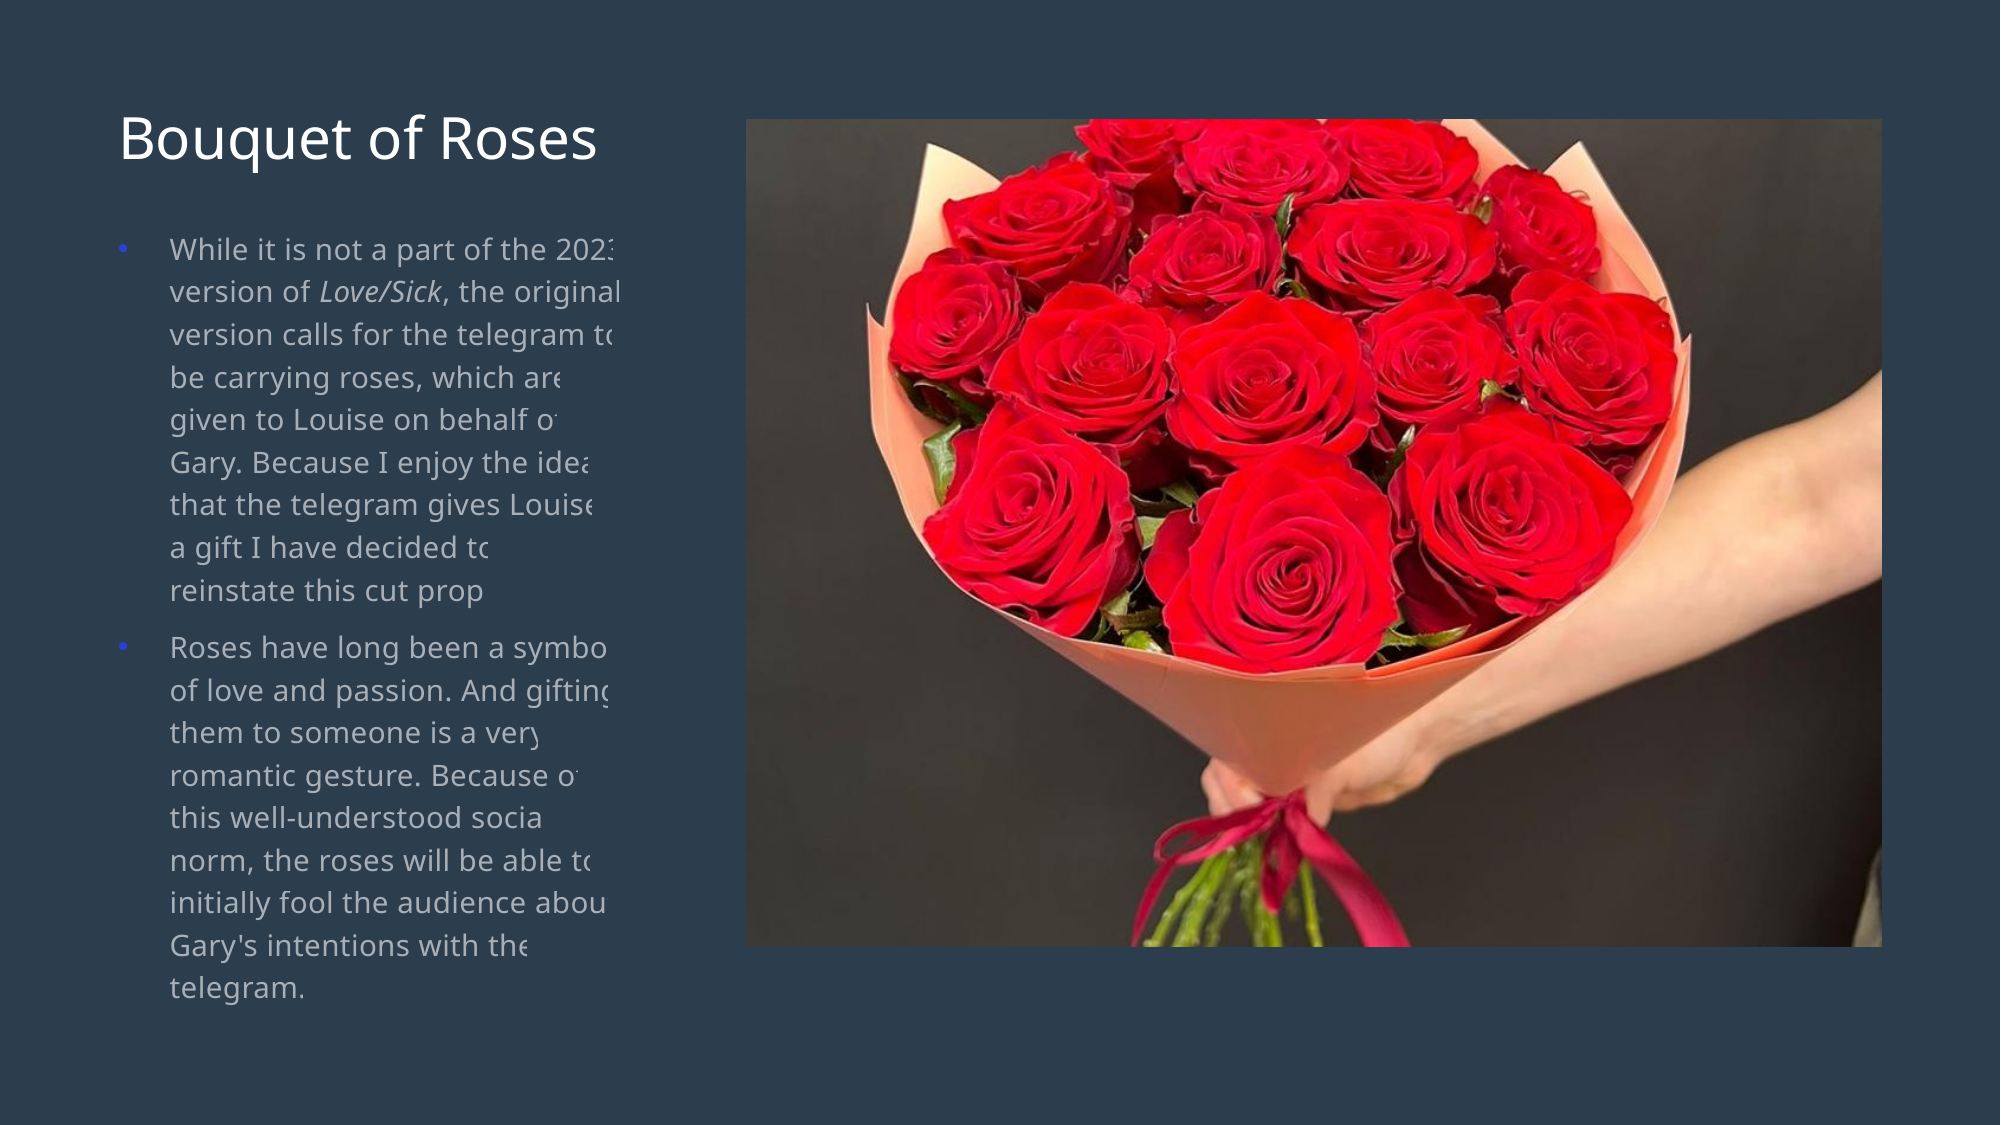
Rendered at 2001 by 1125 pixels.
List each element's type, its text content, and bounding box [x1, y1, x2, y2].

title Bouquet of Roses [118, 101, 626, 223]
picture [746, 119, 1882, 947]
list While it is not a part of the 2023 version of Love/Sick, the original version calls for the telegram to be carrying roses, which are given to Louise on behalf of Gary. Because I enjoy the idea that the telegram gives Louise a gift I have decided to reinstate this cut prop. Roses have long been a symbol of love and passion. And gifting them to someone is a very romantic gesture. Because of this well-understood social norm, the roses will be able to initially fool the audience about Gary's intentions with the telegram. [118, 223, 626, 1059]
